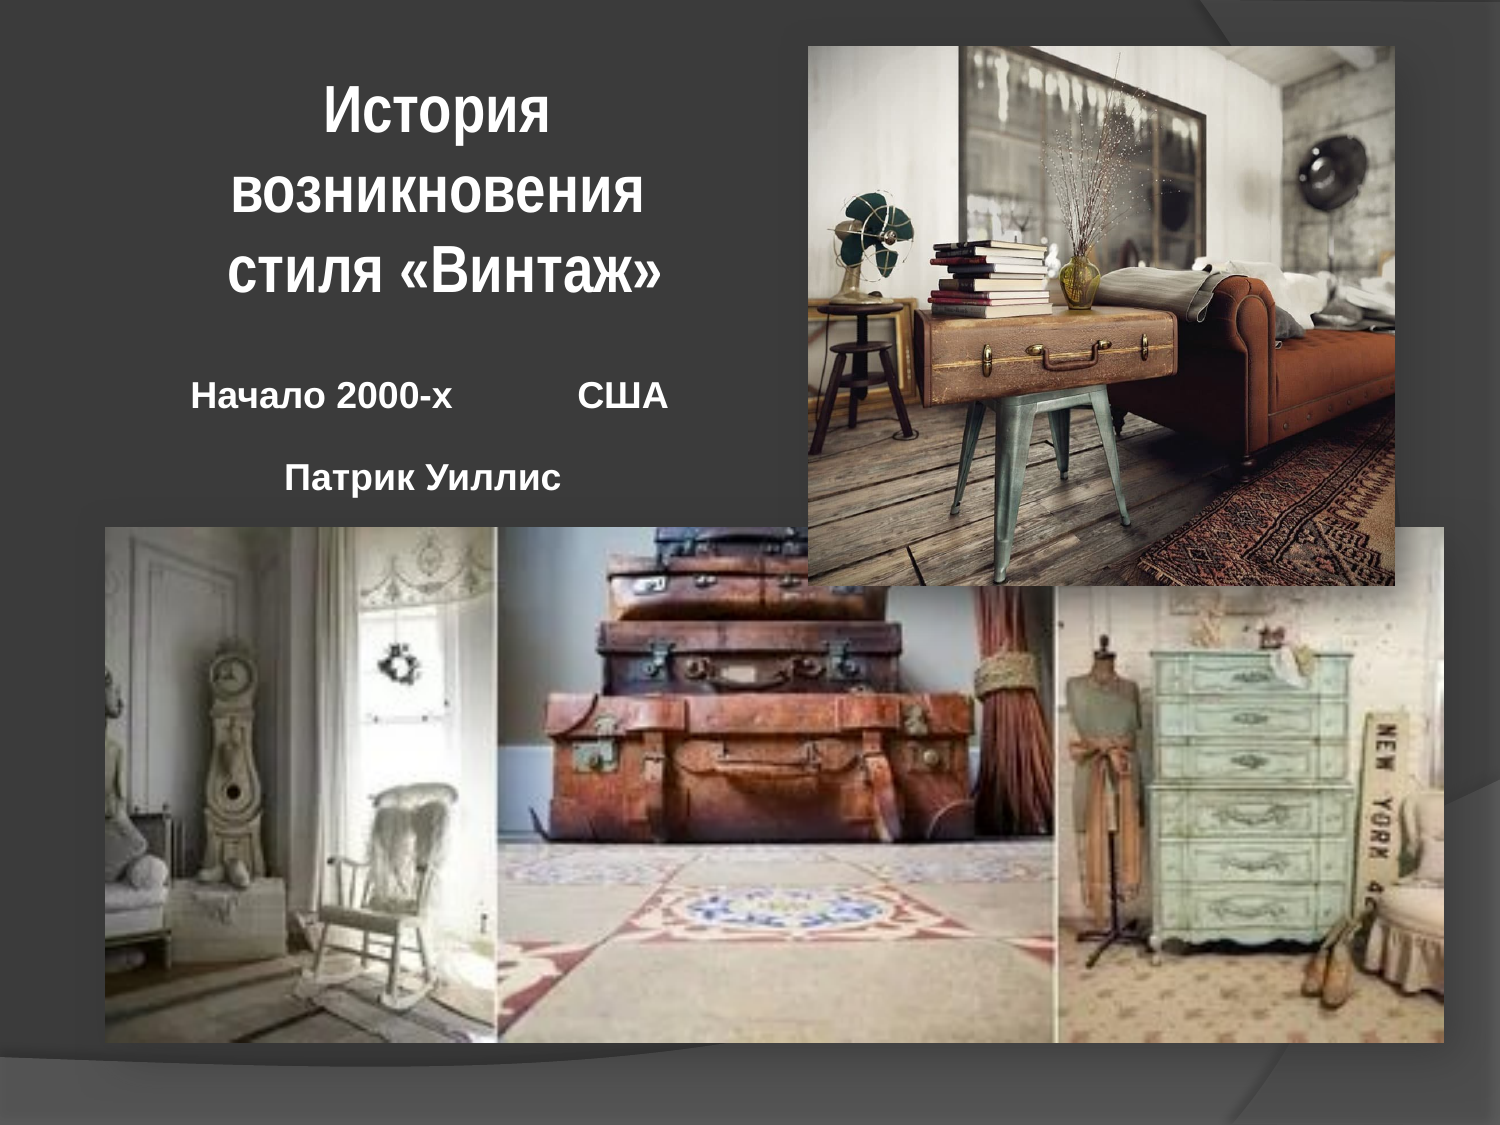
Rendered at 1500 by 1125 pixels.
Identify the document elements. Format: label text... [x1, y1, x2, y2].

text_box Начало 2000-х [175, 363, 481, 423]
picture [105, 527, 1444, 1044]
picture [808, 46, 1395, 587]
text_box США [562, 363, 704, 423]
text_box История возникновения стиля «Винтаж» [152, 58, 739, 314]
text_box Патрик Уиллис [269, 445, 633, 505]
